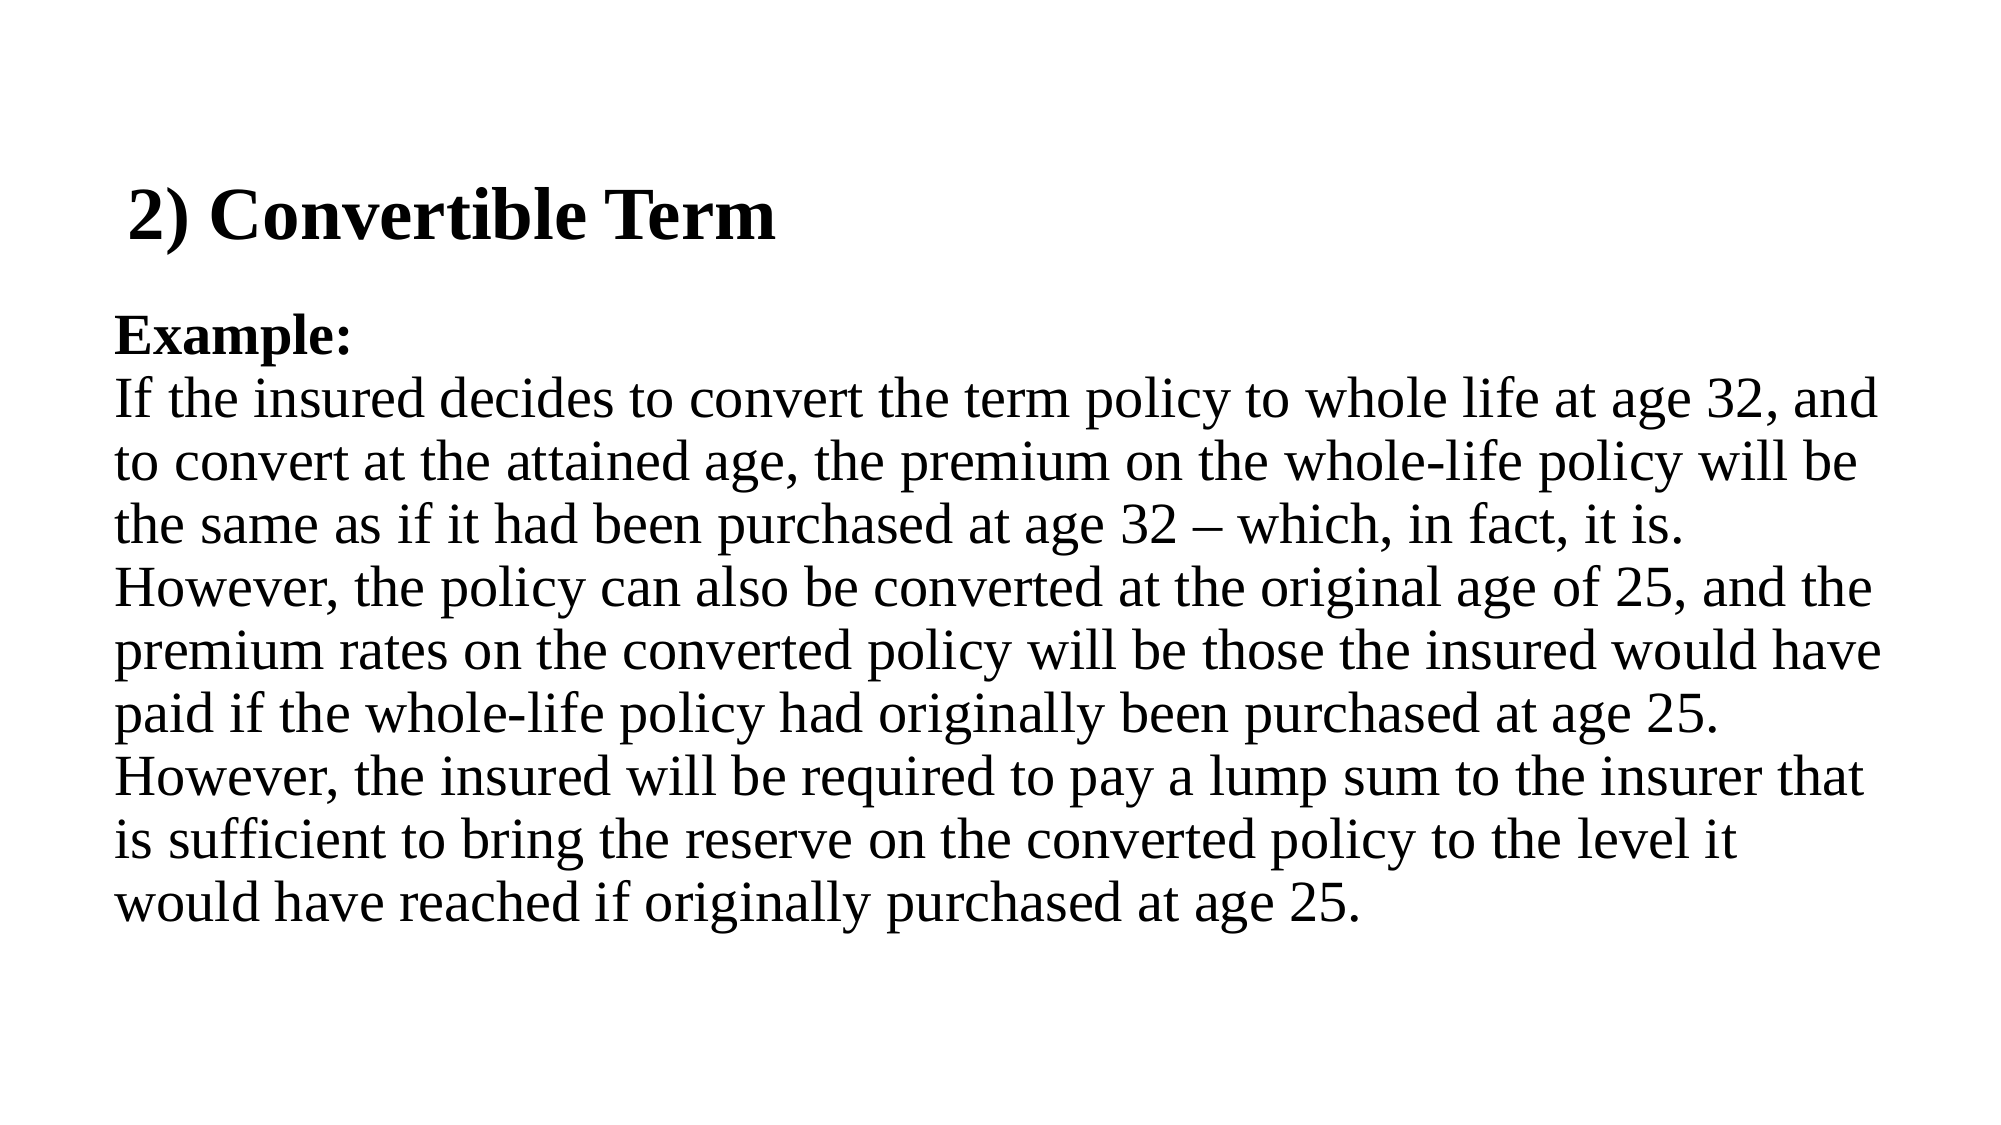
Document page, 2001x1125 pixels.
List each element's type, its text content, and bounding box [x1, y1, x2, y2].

list Example: If the insured decides to convert the term policy to whole life at age 32, and to convert at the attained age, the premium on the whole-life policy will be the same as if it had been purchased at age 32 – which, in fact, it is. However, the policy can also be converted at the original age of 25, and the premium rates on the converted policy will be those the insured would have paid if the whole-life policy had originally been purchased at age 25. However, the insured will be required to pay a lump sum to the insurer that is sufficient to bring the reserve on the converted policy to the level it would have reached if originally purchased at age 25. [99, 297, 1913, 1035]
title 2) Convertible Term [112, 159, 1913, 270]
